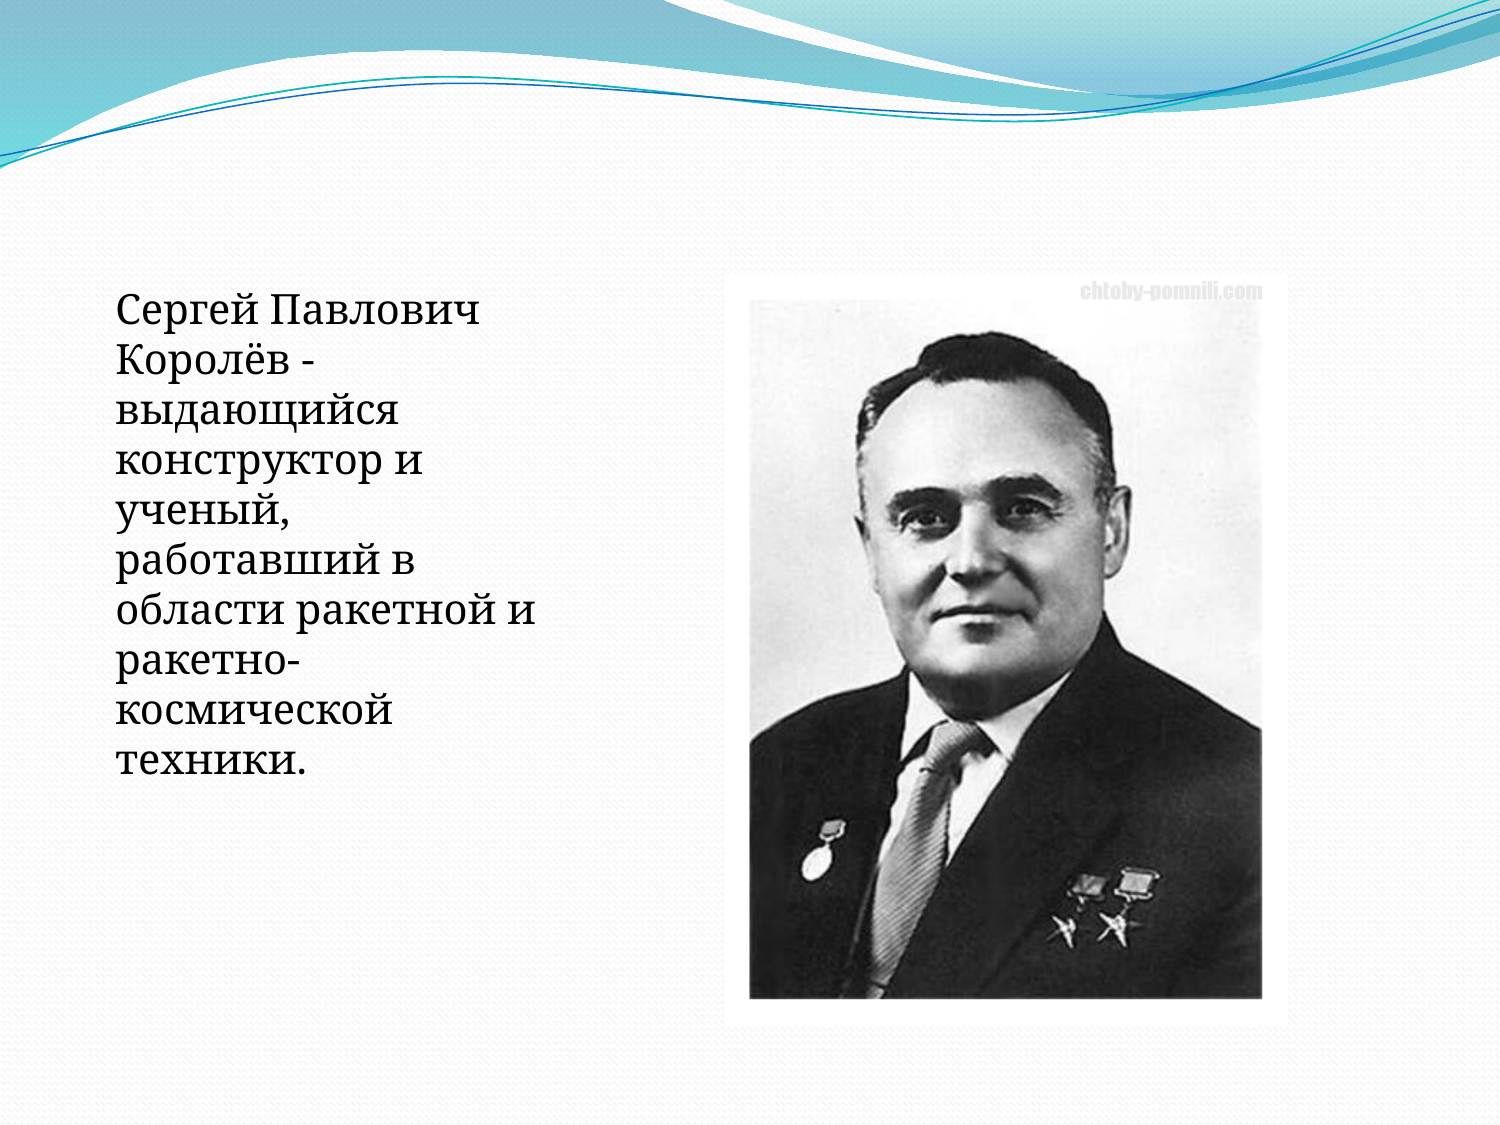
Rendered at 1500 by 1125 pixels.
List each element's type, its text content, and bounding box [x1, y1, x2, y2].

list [723, 274, 1288, 1026]
list Сергей Павлович Королёв - выдающийся конструктор и ученый, работавший в области ракетной и ракетно-космической техники. [112, 275, 563, 1025]
